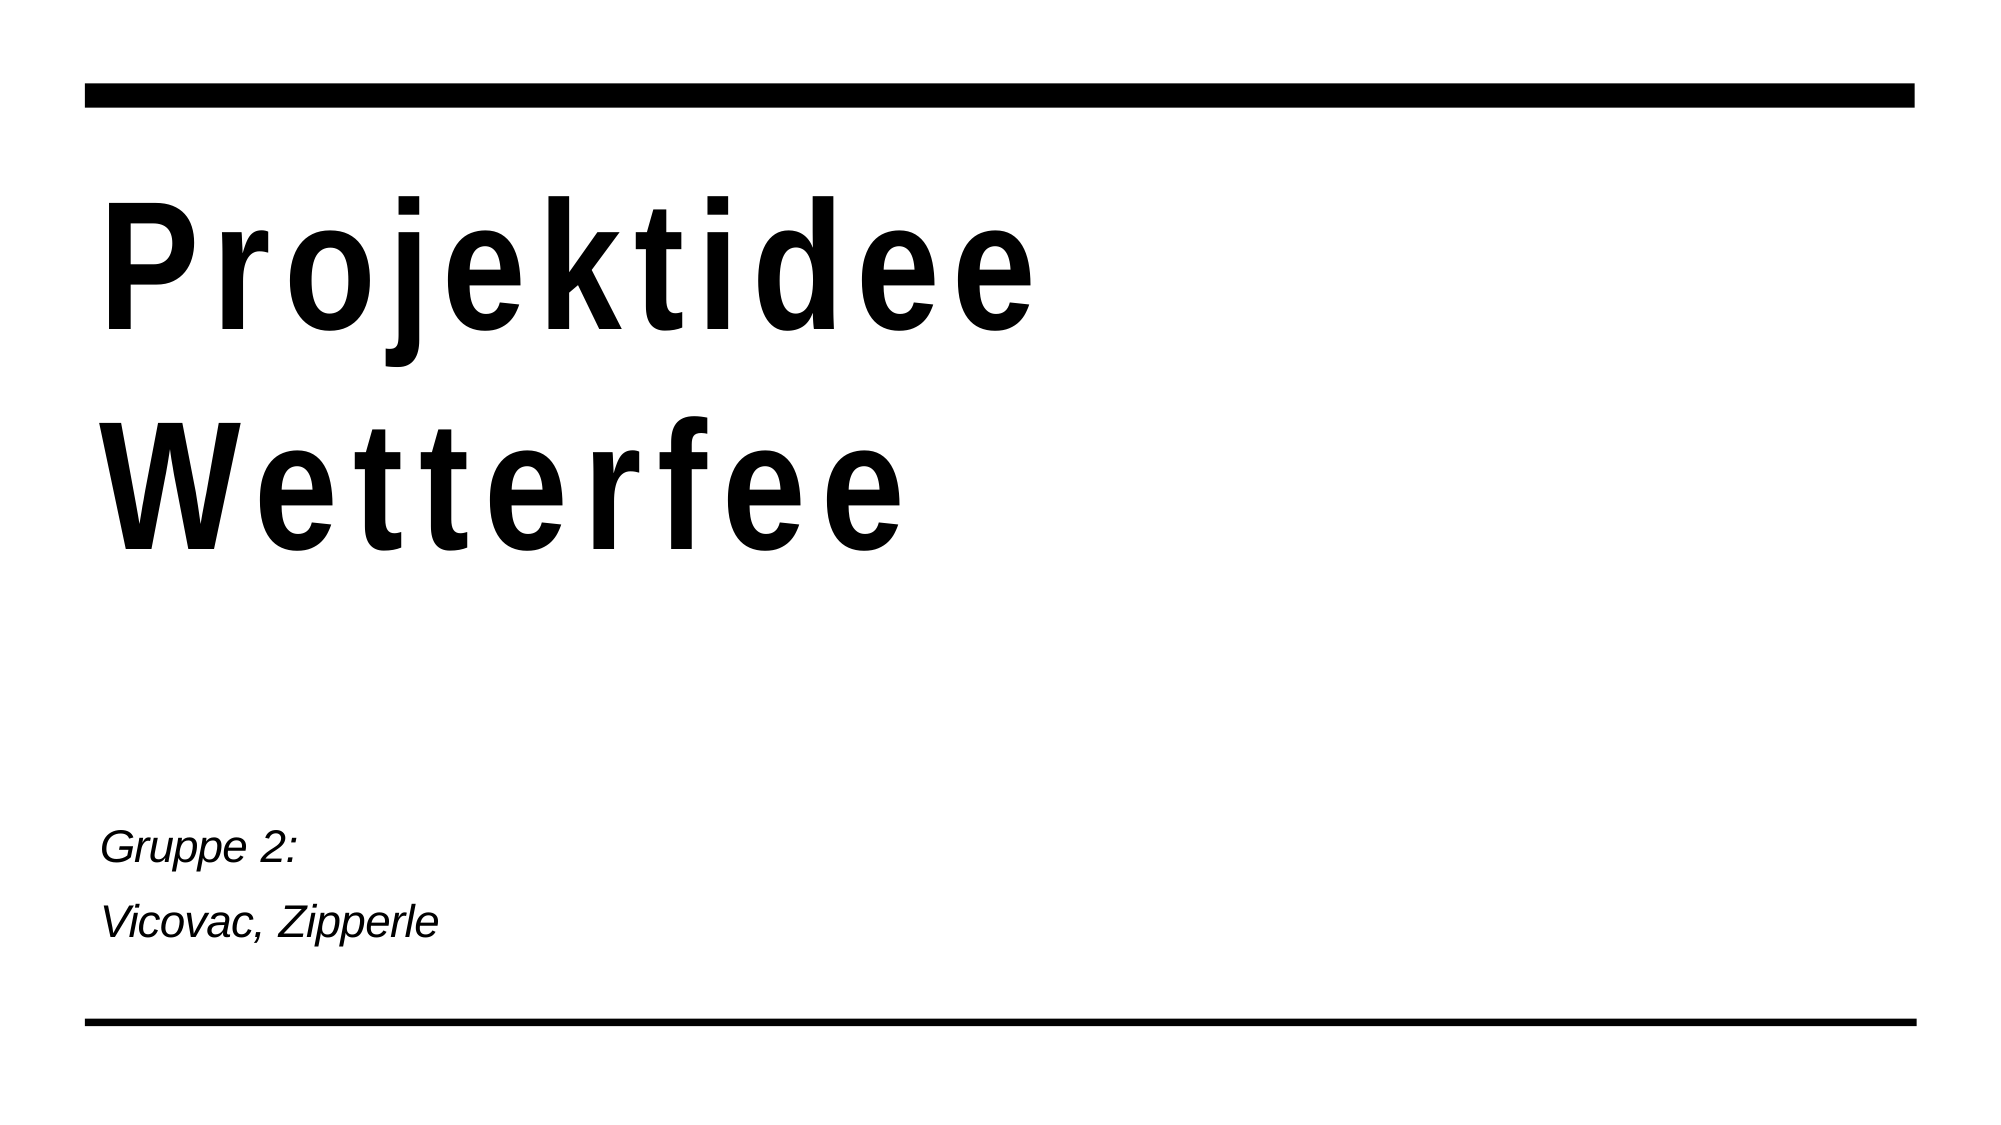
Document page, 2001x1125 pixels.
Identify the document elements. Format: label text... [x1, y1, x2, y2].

text_box Gruppe 2: Vicovac, Zipperle [97, 794, 441, 947]
text_box [84, 1018, 1917, 1027]
text_box [84, 83, 1915, 108]
title Projektidee Wetterfee [97, 145, 1062, 586]
